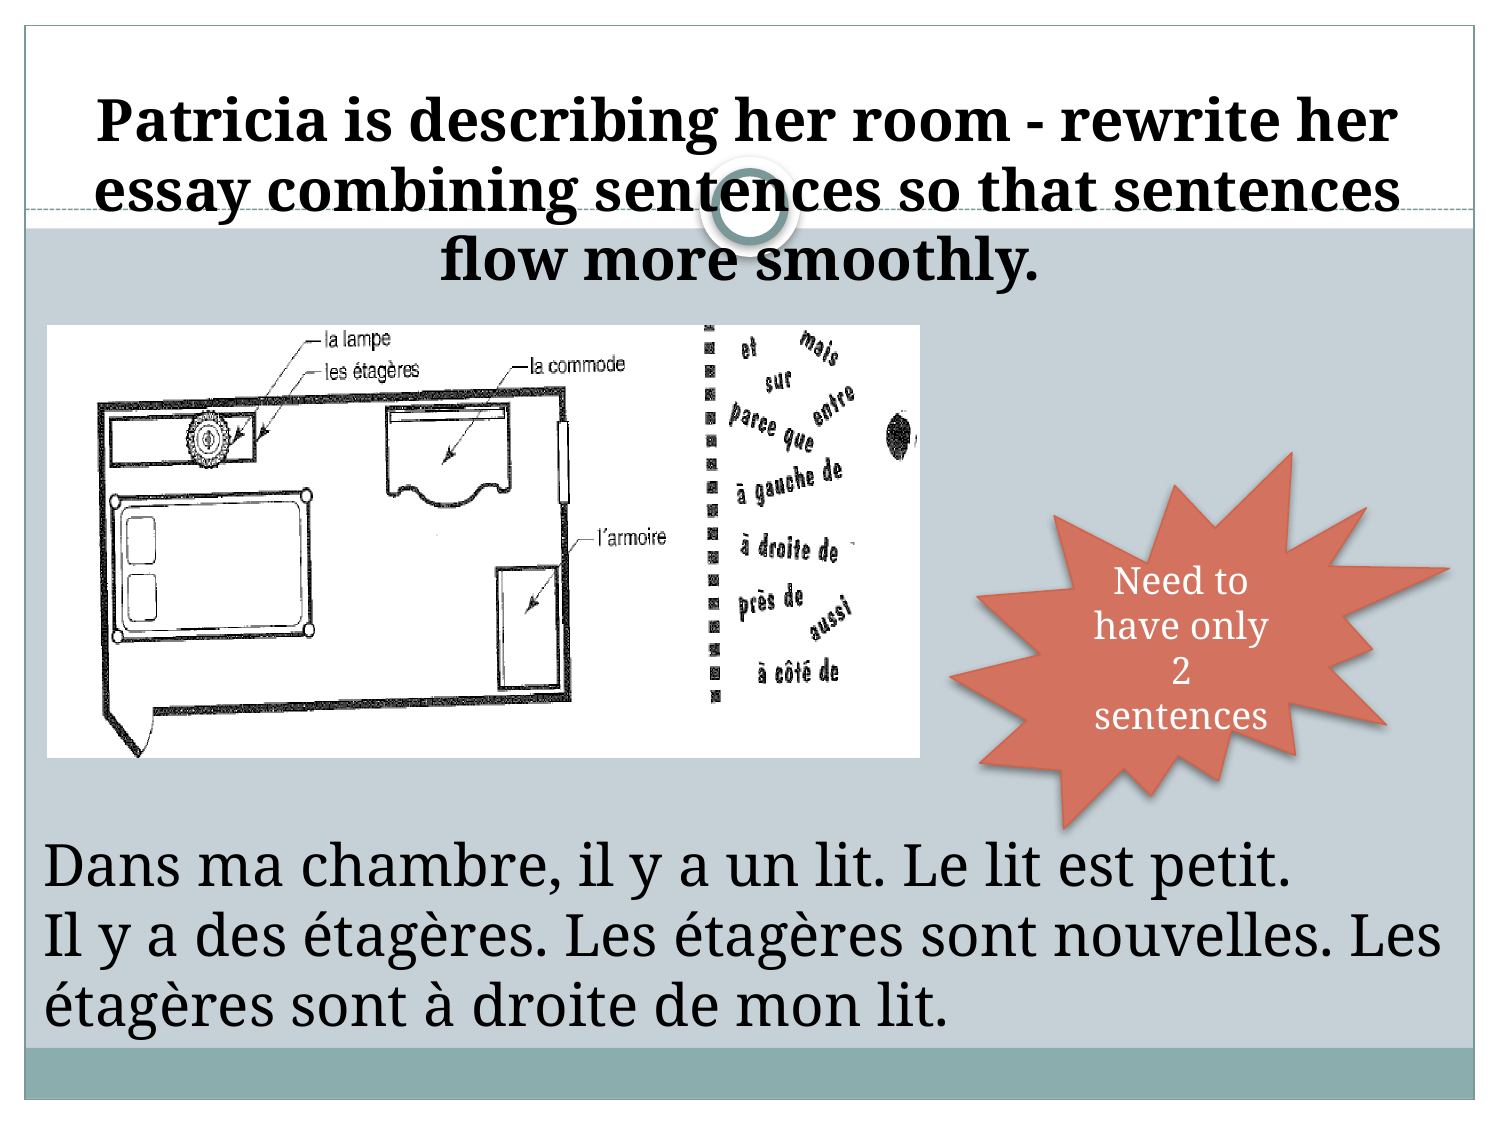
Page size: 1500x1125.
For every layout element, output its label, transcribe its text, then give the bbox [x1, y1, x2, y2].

text_box Need to have only 2 sentences [949, 451, 1451, 830]
text_box Dans ma chambre, il y a un lit. Le lit est petit. Il y a des étagères. Les étagères sont nouvelles. Les étagères sont à droite de mon lit. [28, 821, 1500, 1046]
picture [47, 325, 920, 759]
title Patricia is describing her room - rewrite her essay combining sentences so that sentences flow more smoothly. [47, 78, 1450, 300]
